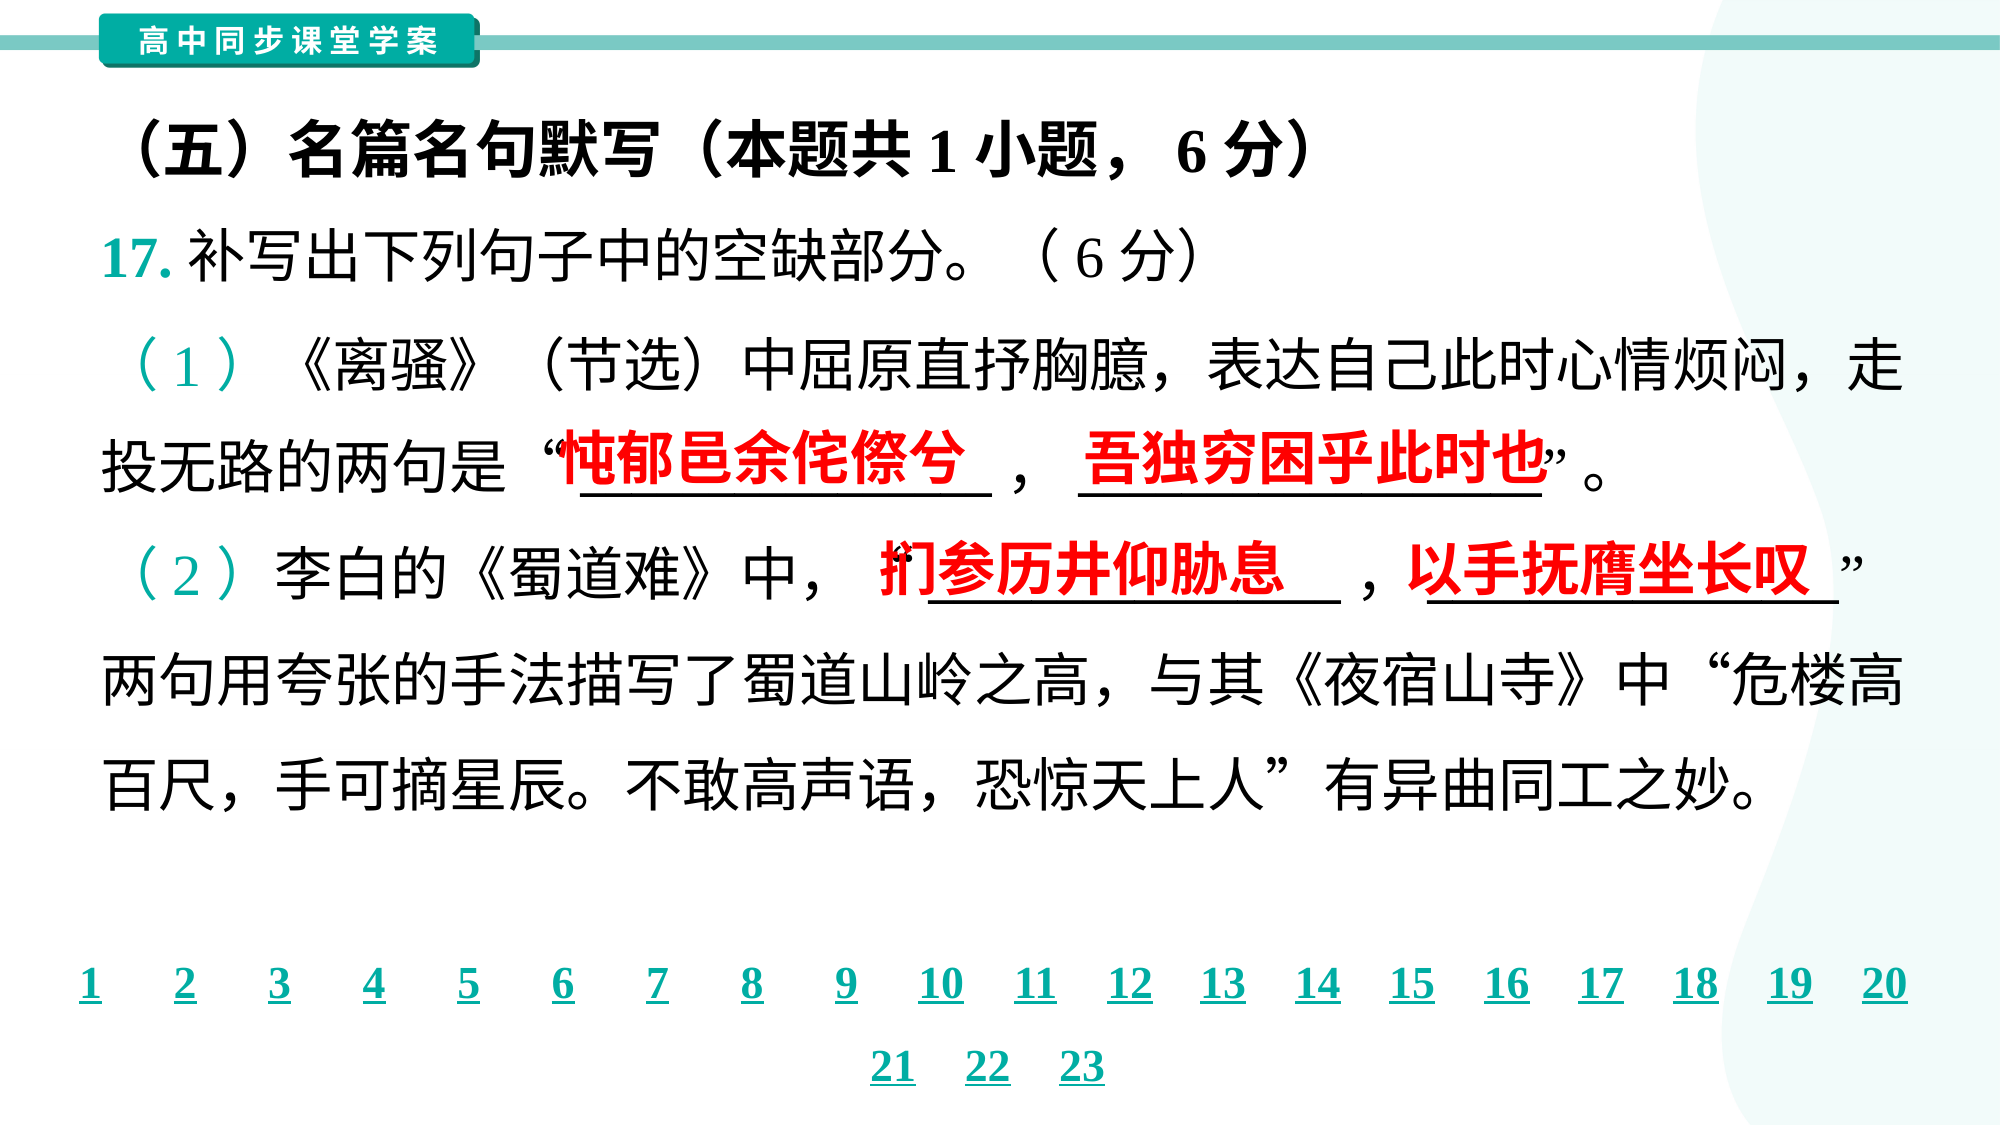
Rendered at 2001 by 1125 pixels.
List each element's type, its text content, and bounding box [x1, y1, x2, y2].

text_box （1）《离骚》（节选）中屈原直抒胸臆，表达自己此时心情烦闷，走 投无路的两句是“________________，__________________”。 [100, 291, 1899, 489]
text_box 17.补写出下列句子中的空缺部分。（6分） [100, 185, 1899, 278]
text_box 吾独穷困乎此时也 [1061, 389, 1573, 481]
text_box 忳郁邑余侘傺兮 [536, 389, 989, 481]
text_box 以手抚膺坐长叹 [1382, 496, 1835, 590]
text_box （五）名篇名句默写（本题共1小题，6分） [100, 76, 1899, 185]
text_box （2）李白的《蜀道难》中，“________________，________________” 两句用夸张的手法描写了蜀道山岭之高，与其《夜宿山寺》中“危楼高 百尺，手可摘星辰。不敢高声语，恐惊天上人”有异曲同工之妙。 [100, 500, 1899, 807]
picture [0, 0, 2000, 1125]
text_box 扪参历井仰胁息 [857, 496, 1310, 590]
